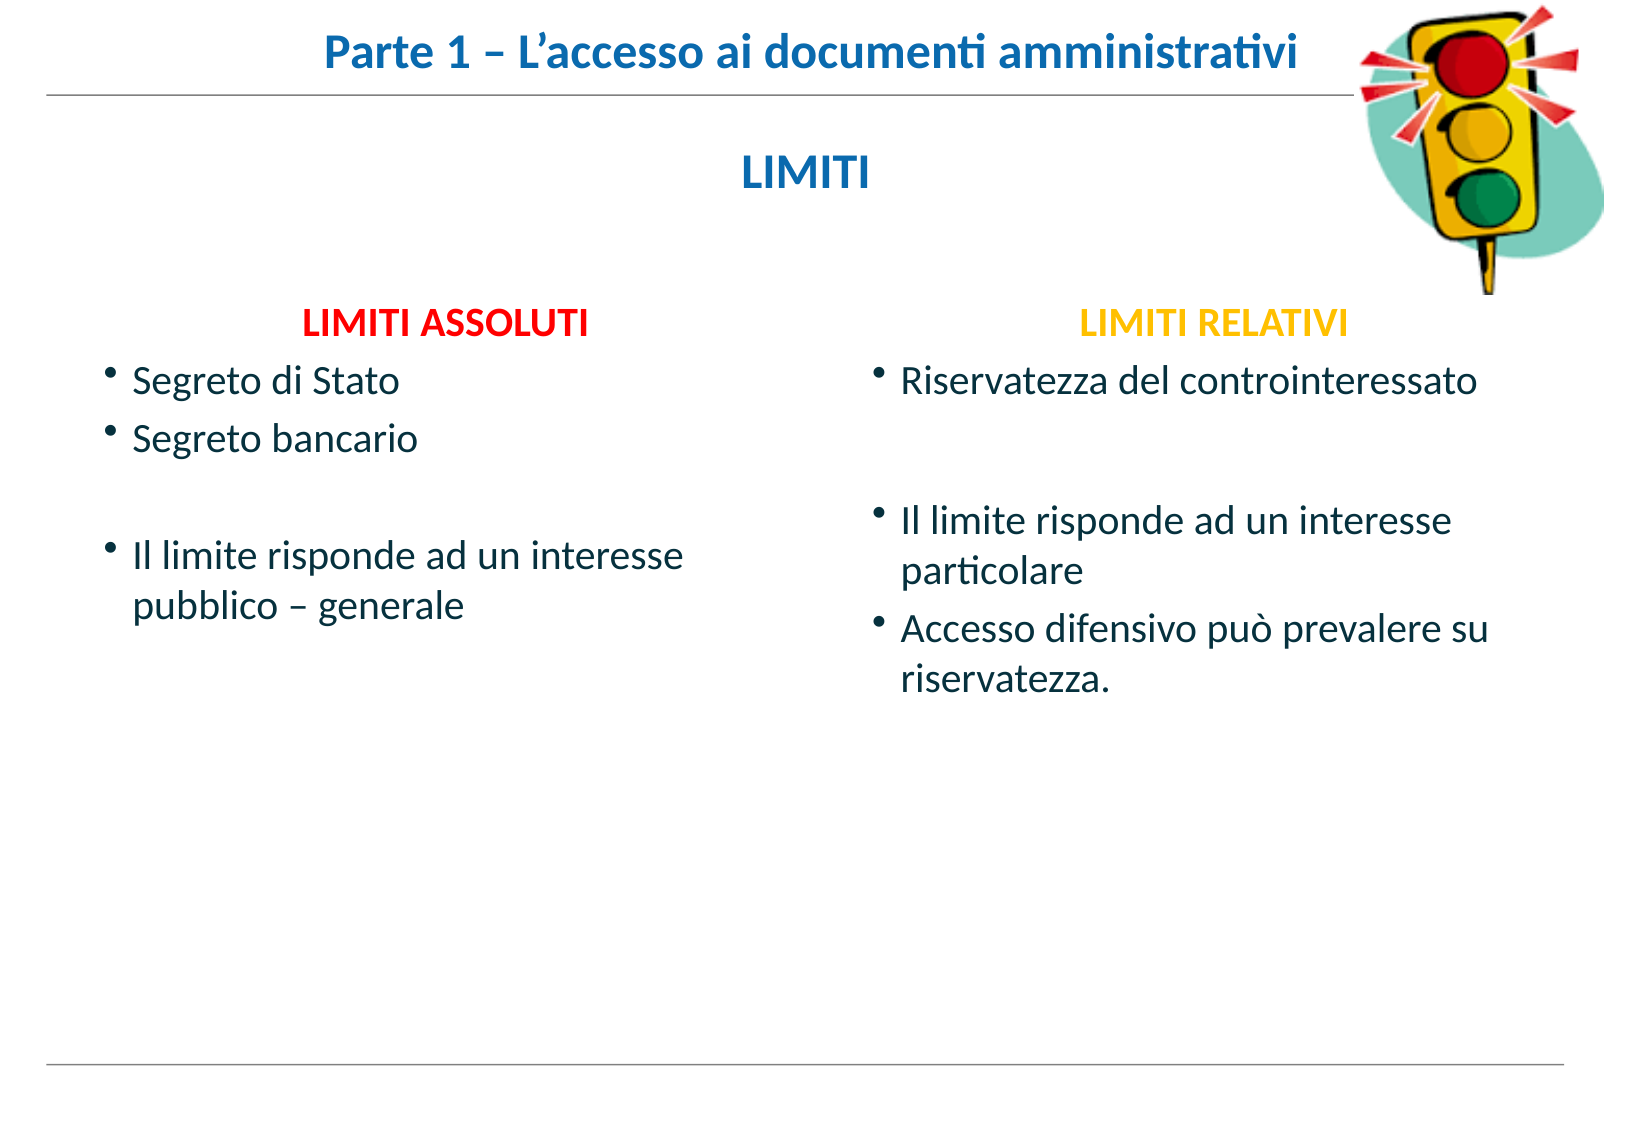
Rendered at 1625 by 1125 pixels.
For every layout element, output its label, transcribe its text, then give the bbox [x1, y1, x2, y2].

list LIMITI RELATIVI Riservatezza del controinteressato Il limite risponde ad un interesse particolare Accesso difensivo può prevalere su riservatezza. [872, 294, 1567, 907]
picture [1353, 2, 1605, 295]
list LIMITI ASSOLUTI Segreto di Stato Segreto bancario Il limite risponde ad un interesse pubblico – generale [103, 294, 798, 907]
title Parte 1 – L’accesso ai documenti amministrativi LIMITI [56, 19, 1348, 207]
